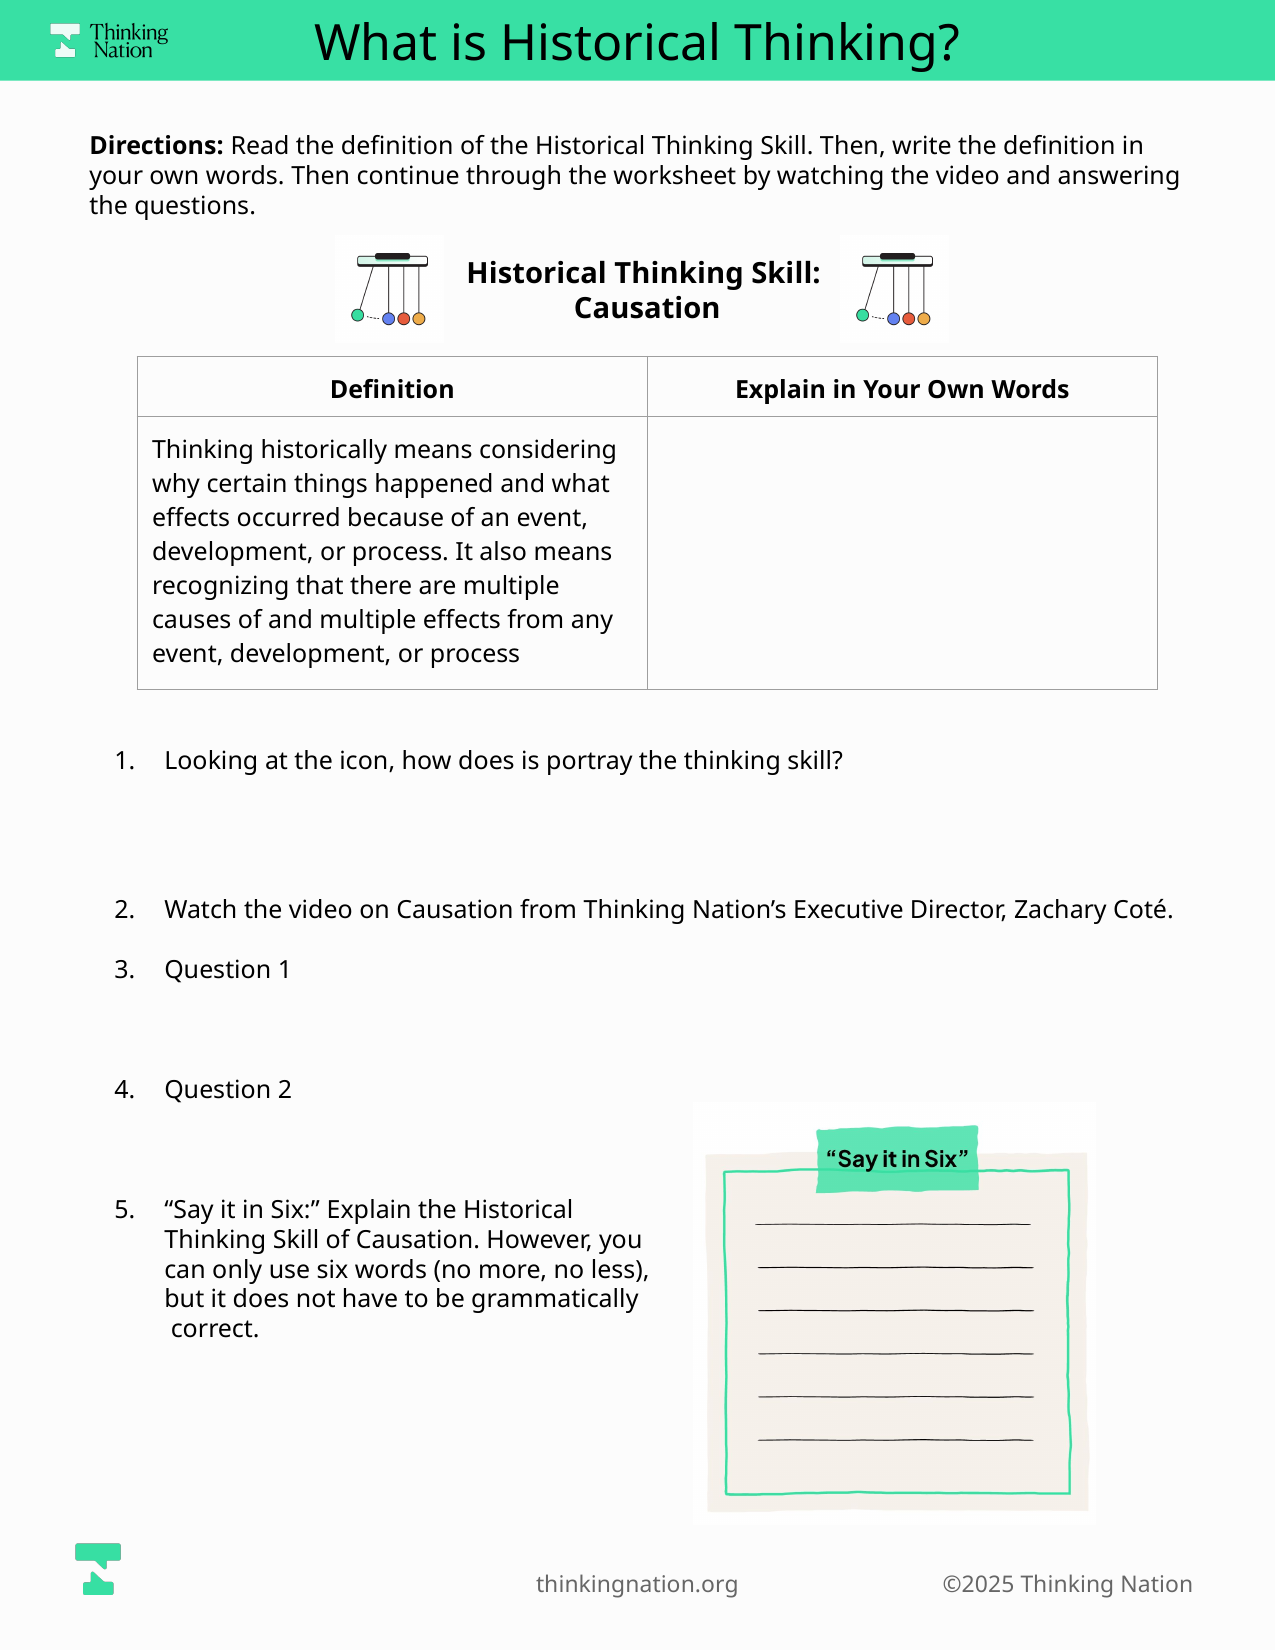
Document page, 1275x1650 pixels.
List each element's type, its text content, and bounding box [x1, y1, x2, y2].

table_cell [648, 417, 1157, 689]
text_box Directions: Read the definition of the Historical Thinking Skill. Then, write the definition in your own words. Then continue through the worksheet by watching the video and answering the questions. Historical Thinking Skill: Causation Looking at the icon, how does is portray the thinking skill? Watch the video on Causation from Thinking Nation’s Executive Director, Zachary Coté. Question 1 Question 2 “Say it in Six:” Explain the Historical Thinking Skill of Causation. However, you can only use six words (no more, no less), but it does not have to be grammatically correct. [74, 114, 1221, 1388]
table_cell Thinking historically means considering why certain things happened and what effects occurred because of an event, development, or process. It also means recognizing that there are multiple causes of and multiple effects from any event, development, or process [138, 417, 647, 689]
table_header Definition [138, 357, 647, 416]
table_header Explain in Your Own Words [648, 357, 1157, 416]
picture [62, 1533, 134, 1605]
picture [840, 235, 949, 343]
text_box [456, 1534, 1275, 1613]
text_box What is Historical Thinking? [0, 0, 1275, 81]
picture [692, 1101, 1097, 1526]
picture [335, 235, 444, 343]
picture [36, 12, 172, 69]
